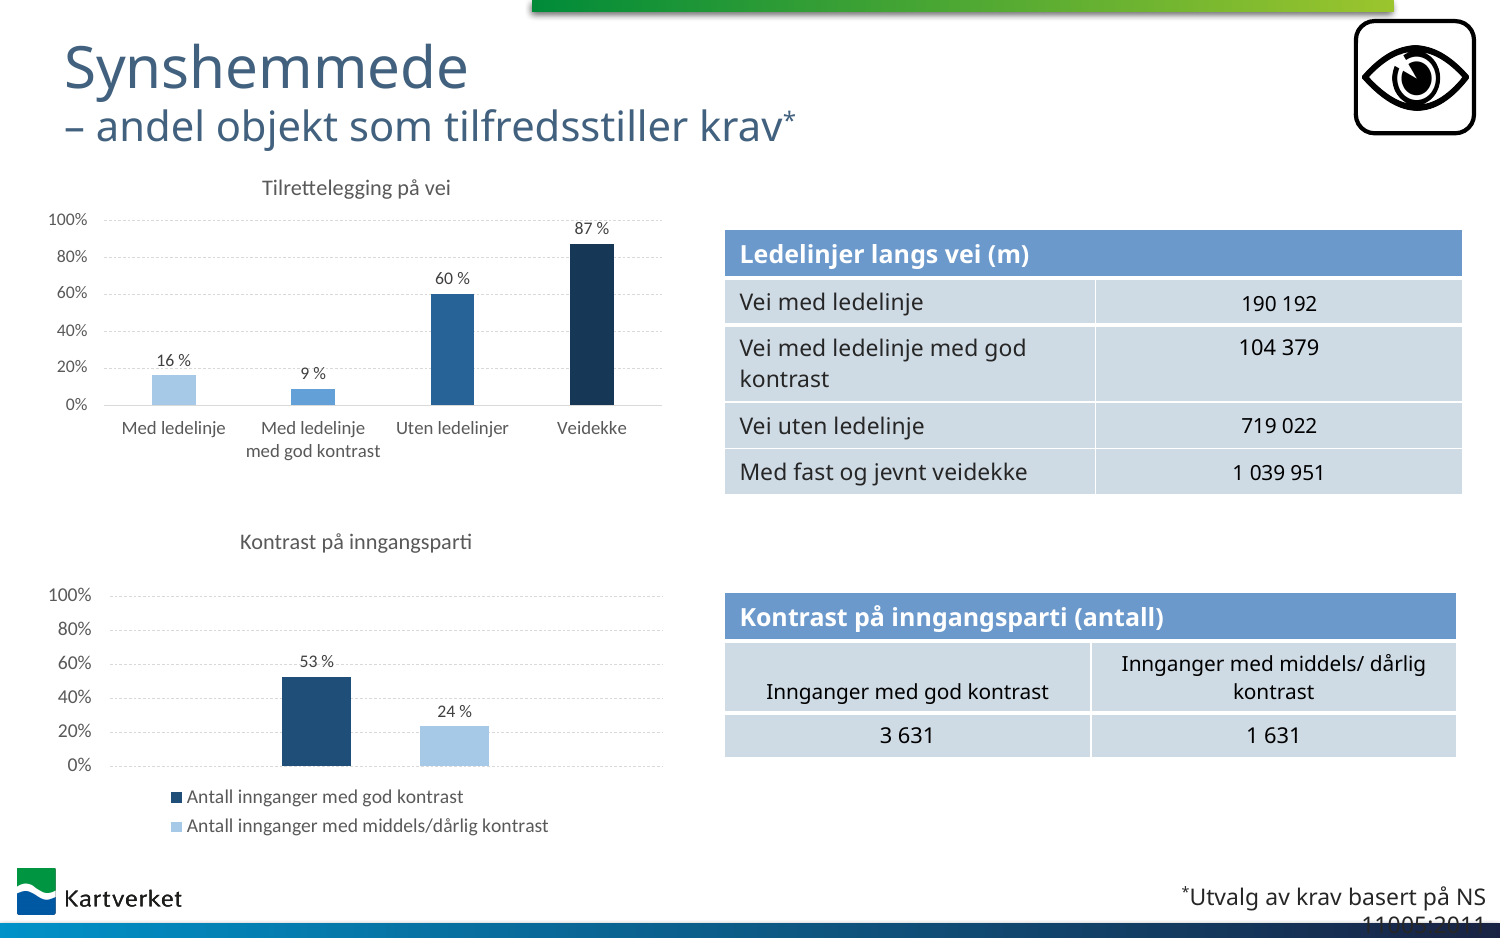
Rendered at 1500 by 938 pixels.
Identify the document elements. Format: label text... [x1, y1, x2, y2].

table_cell 1 039 951 [1096, 449, 1462, 494]
table_cell Innganger med middels/ dårlig kontrast [1092, 643, 1456, 711]
text_box Synshemmede – andel objekt som tilfredsstiller krav* [49, 24, 1431, 158]
table_cell 719 022 [1096, 403, 1462, 448]
table_cell Vei med ledelinje med god kontrast [725, 327, 1095, 401]
table_cell Vei med ledelinje [725, 280, 1095, 323]
table_cell 190 192 [1096, 280, 1462, 323]
table_cell Med fast og jevnt veidekke [725, 449, 1095, 494]
picture [41, 166, 673, 492]
table_cell Innganger med god kontrast [725, 643, 1090, 711]
table_cell Vei uten ledelinje [725, 403, 1095, 448]
text_box *Utvalg av krav basert på NS 11005:2011 [1068, 873, 1500, 938]
table_header Ledelinjer langs vei (m) [725, 230, 1462, 276]
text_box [1355, 20, 1475, 134]
table_header Kontrast på inngangsparti (antall) [725, 593, 1456, 639]
table_cell 3 631 [725, 715, 1090, 757]
table_cell 1 631 [1092, 715, 1456, 757]
table_cell 104 379 [1096, 327, 1462, 401]
picture [41, 520, 673, 846]
